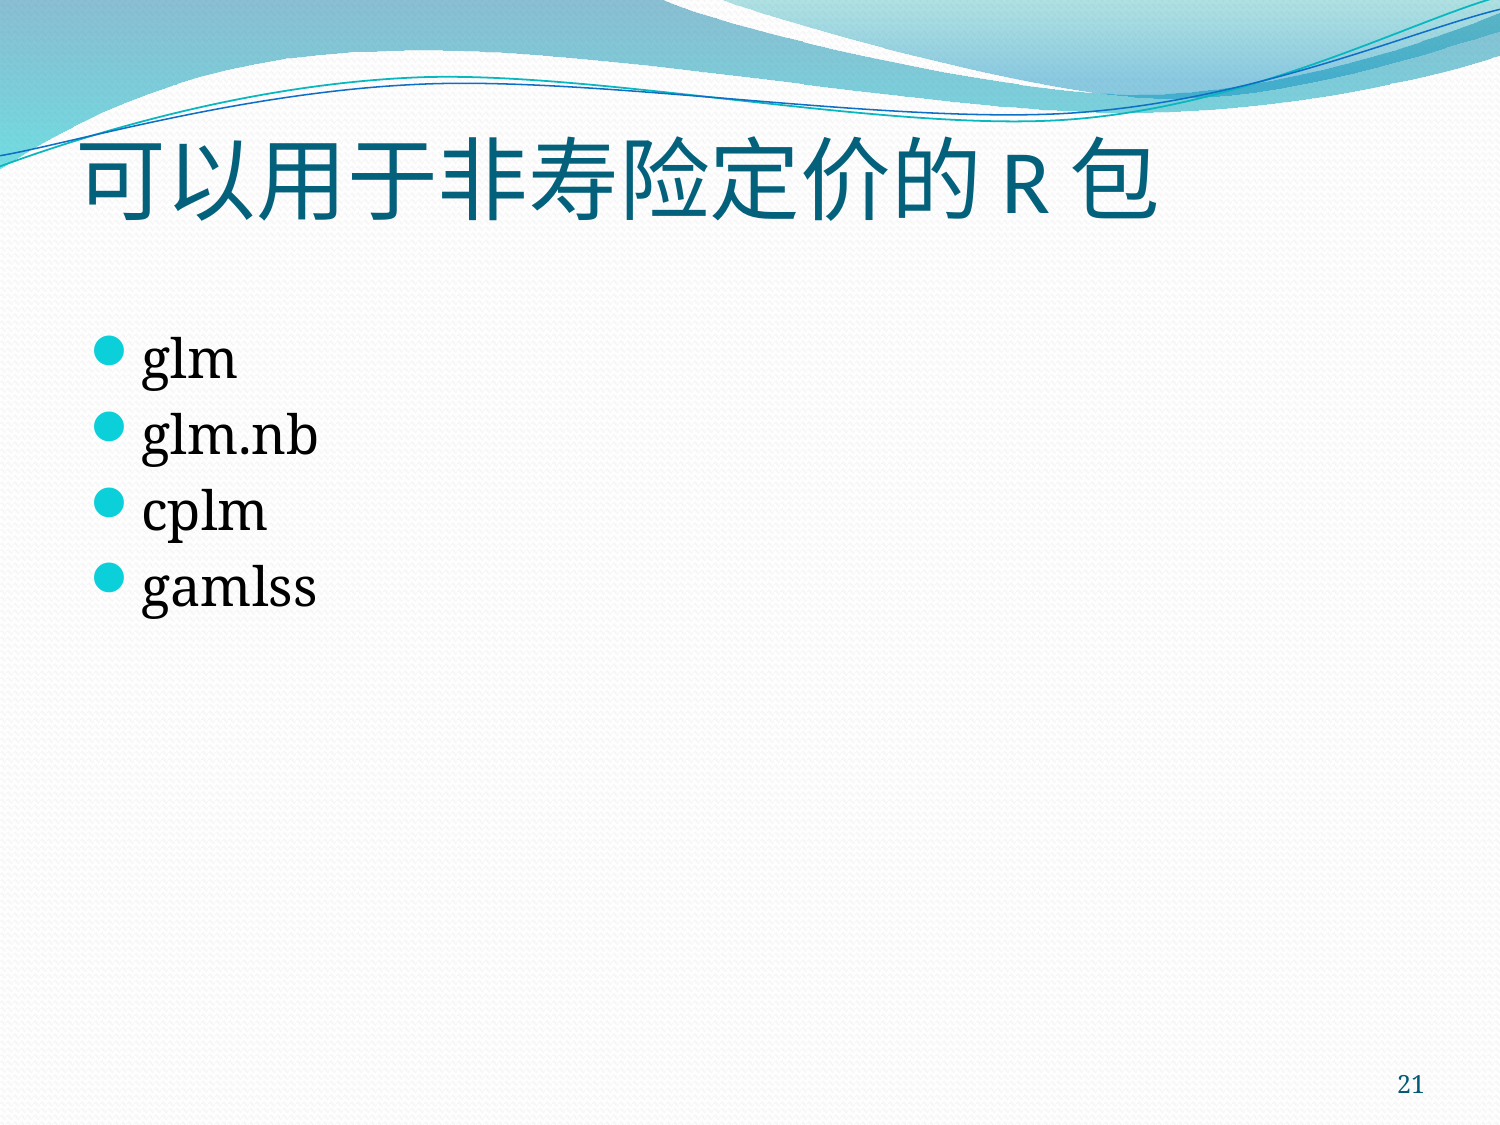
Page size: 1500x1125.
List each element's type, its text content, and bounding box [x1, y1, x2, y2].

list glm glm.nb cplm gamlss [75, 317, 1425, 1038]
title 可以用于非寿险定价的R包 [75, 115, 1425, 232]
slide_number 21 [1299, 1042, 1425, 1103]
